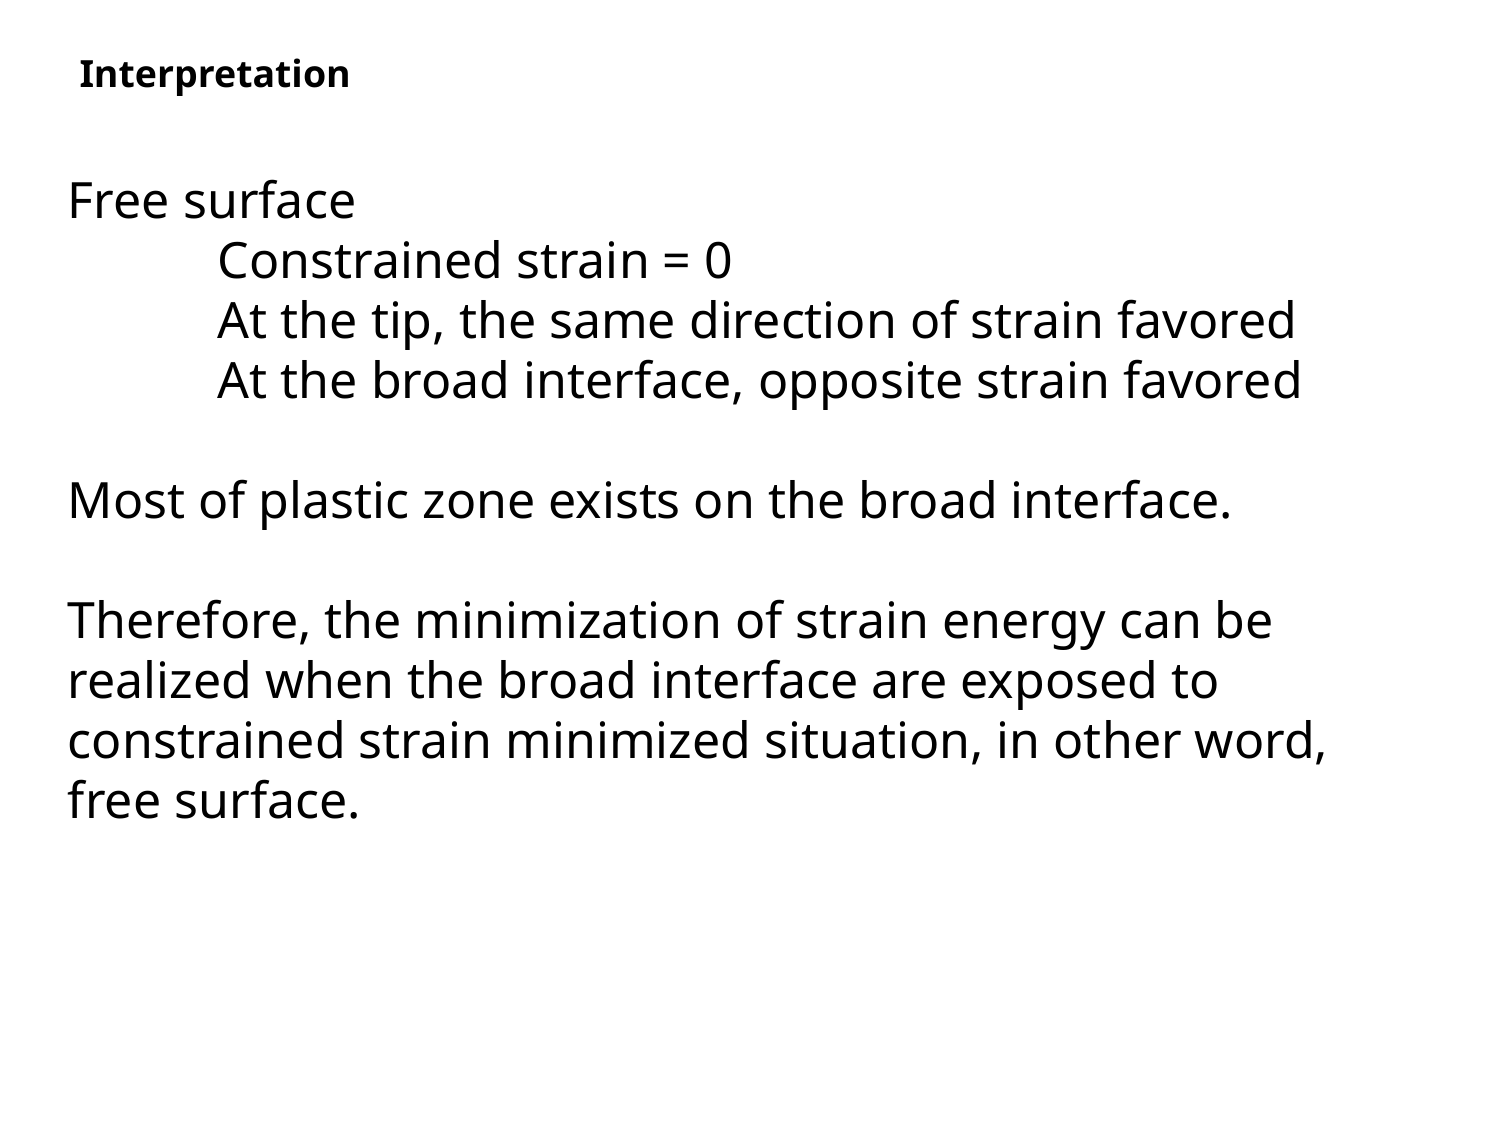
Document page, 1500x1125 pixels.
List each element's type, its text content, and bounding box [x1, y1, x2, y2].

text_box Interpretation [64, 42, 396, 103]
text_box Free surface Constrained strain = 0 At the tip, the same direction of strain favored At the broad interface, opposite strain favored Most of plastic zone exists on the broad interface. Therefore, the minimization of strain energy can be realized when the broad interface are exposed to constrained strain minimized situation, in other word, free surface. [53, 160, 1436, 836]
